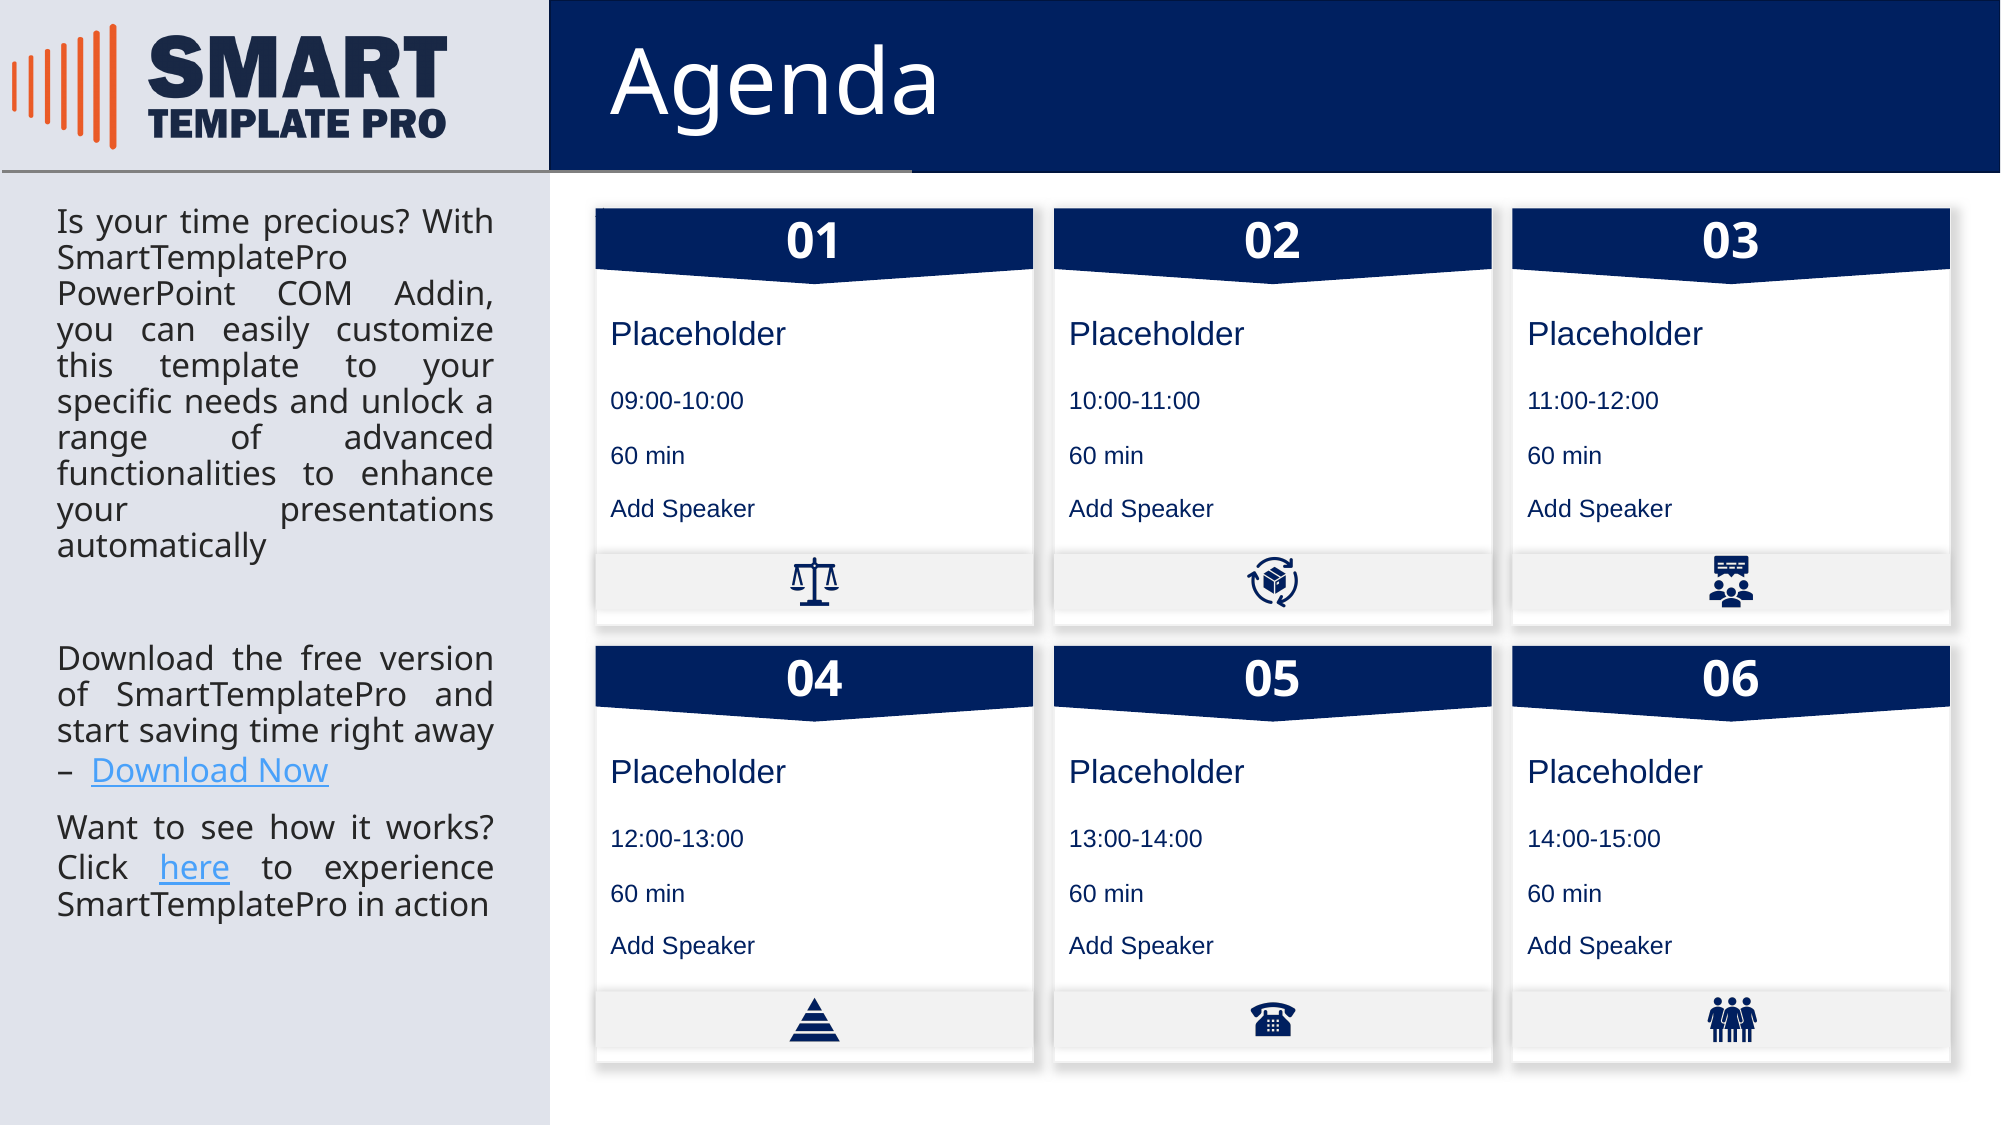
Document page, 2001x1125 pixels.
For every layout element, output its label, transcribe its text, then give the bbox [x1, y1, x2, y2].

text_box Is your time precious? With SmartTemplatePro PowerPoint COM Addin, you can easily customize this template to your specific needs and unlock a range of advanced functionalities to enhance your presentations automatically Download the free version of SmartTemplatePro and start saving time right away – Download Now Want to see how it works? Click here to experience SmartTemplatePro in action [41, 197, 510, 1065]
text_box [574, 187, 1971, 1084]
picture [0, 13, 459, 158]
text_box Agenda [595, 4, 1999, 165]
